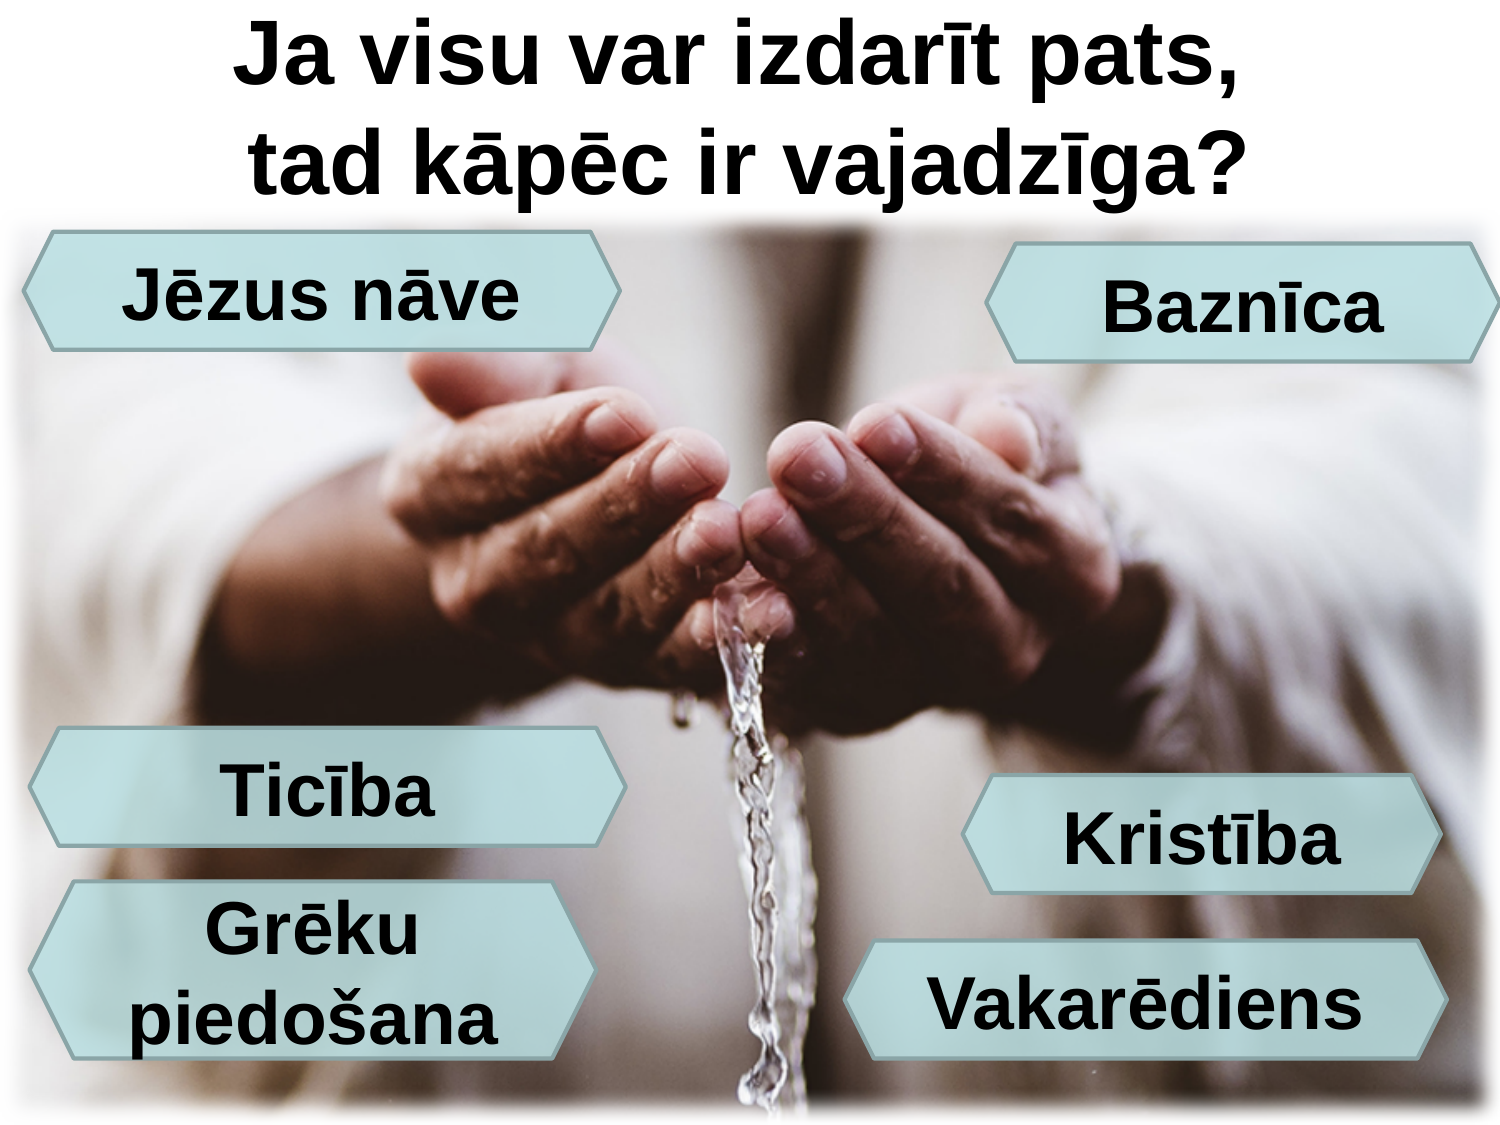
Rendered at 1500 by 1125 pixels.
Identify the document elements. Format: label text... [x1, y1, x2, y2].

title Ja visu var izdarīt pats, tad kāpēc ir vajadzīga? [0, 32, 1500, 173]
picture [0, 207, 1500, 1125]
